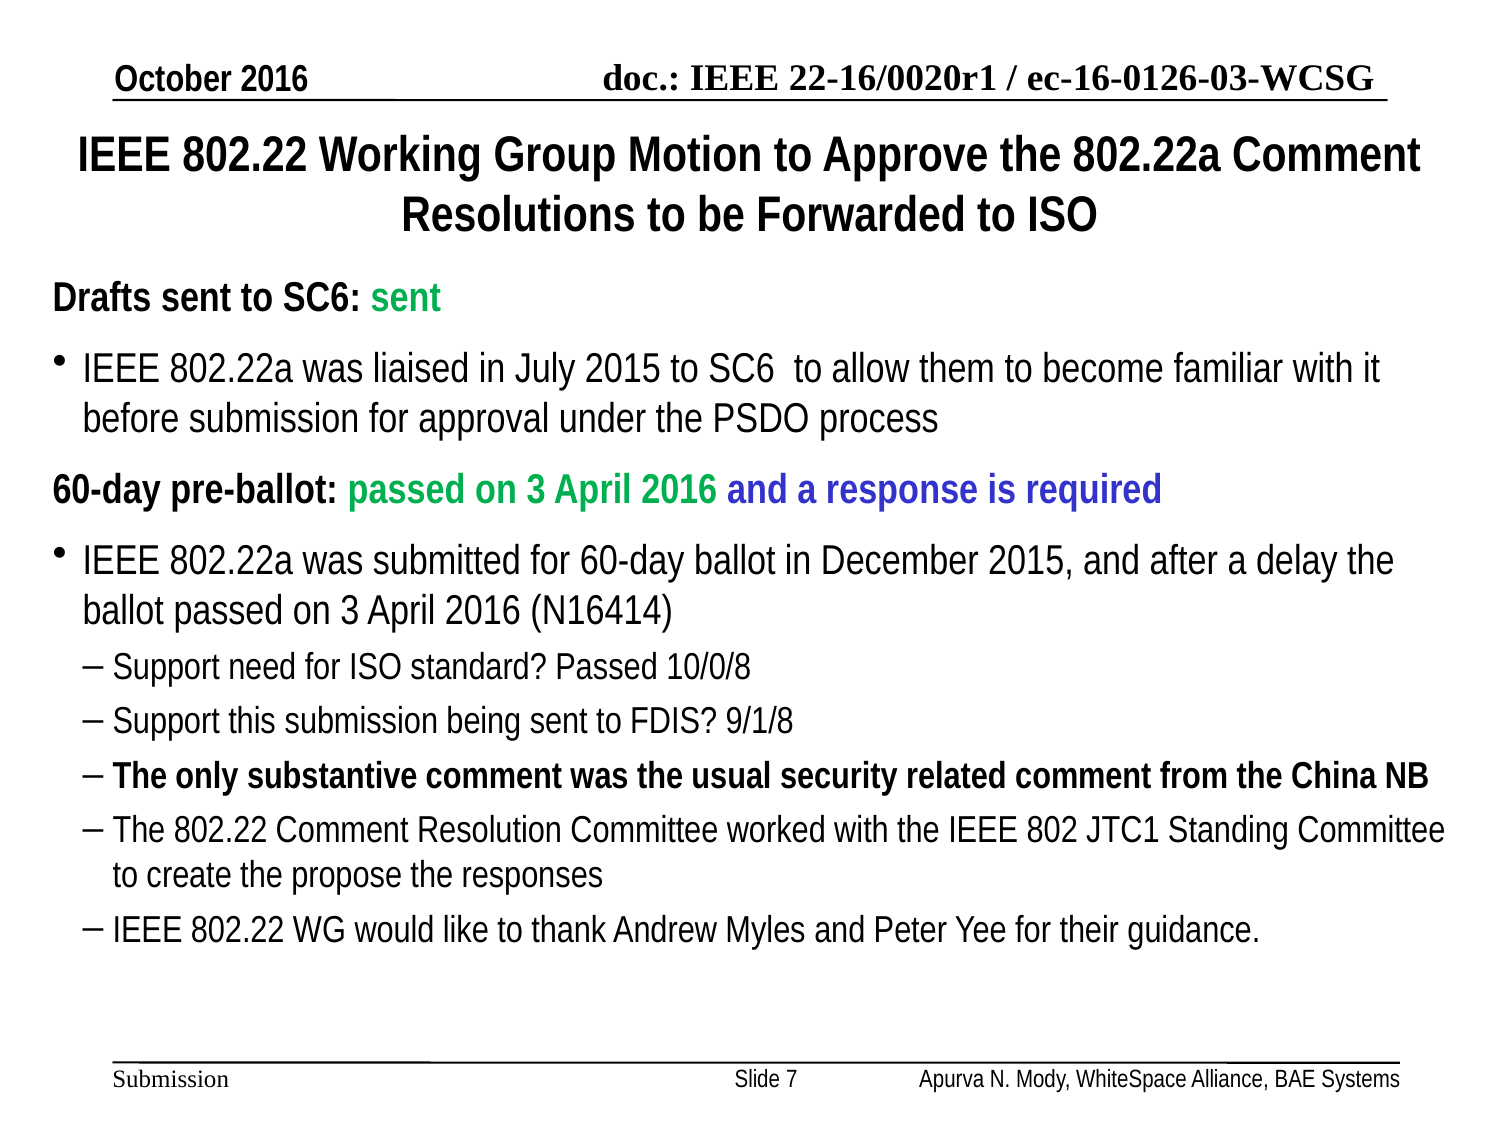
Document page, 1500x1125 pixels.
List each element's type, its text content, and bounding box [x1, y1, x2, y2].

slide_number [114, 54, 540, 100]
slide_number Slide 7 [674, 1061, 858, 1101]
text_box Drafts sent to SC6: sent IEEE 802.22a was liaised in July 2015 to SC6 to allow them to become familiar with it before submission for approval under the PSDO process 60-day pre-ballot: passed on 3 April 2016 and a response is required IEEE 802.22a was submitted for 60-day ballot in December 2015, and after a delay the ballot passed on 3 April 2016 (N16414) Support need for ISO standard? Passed 10/0/8 Support this submission being sent to FDIS? 9/1/8 The only substantive comment was the usual security related comment from the China NB The 802.22 Comment Resolution Committee worked with the IEEE 802 JTC1 Standing Committee to create the propose the responses IEEE 802.22 WG would like to thank Andrew Myles and Peter Yee for their guidance. [37, 262, 1475, 1013]
title IEEE 802.22 Working Group Motion to Approve the 802.22a Comment Resolutions to be Forwarded to ISO [49, 112, 1451, 251]
footer Apurva N. Mody, WhiteSpace Alliance, BAE Systems [902, 1061, 1402, 1093]
